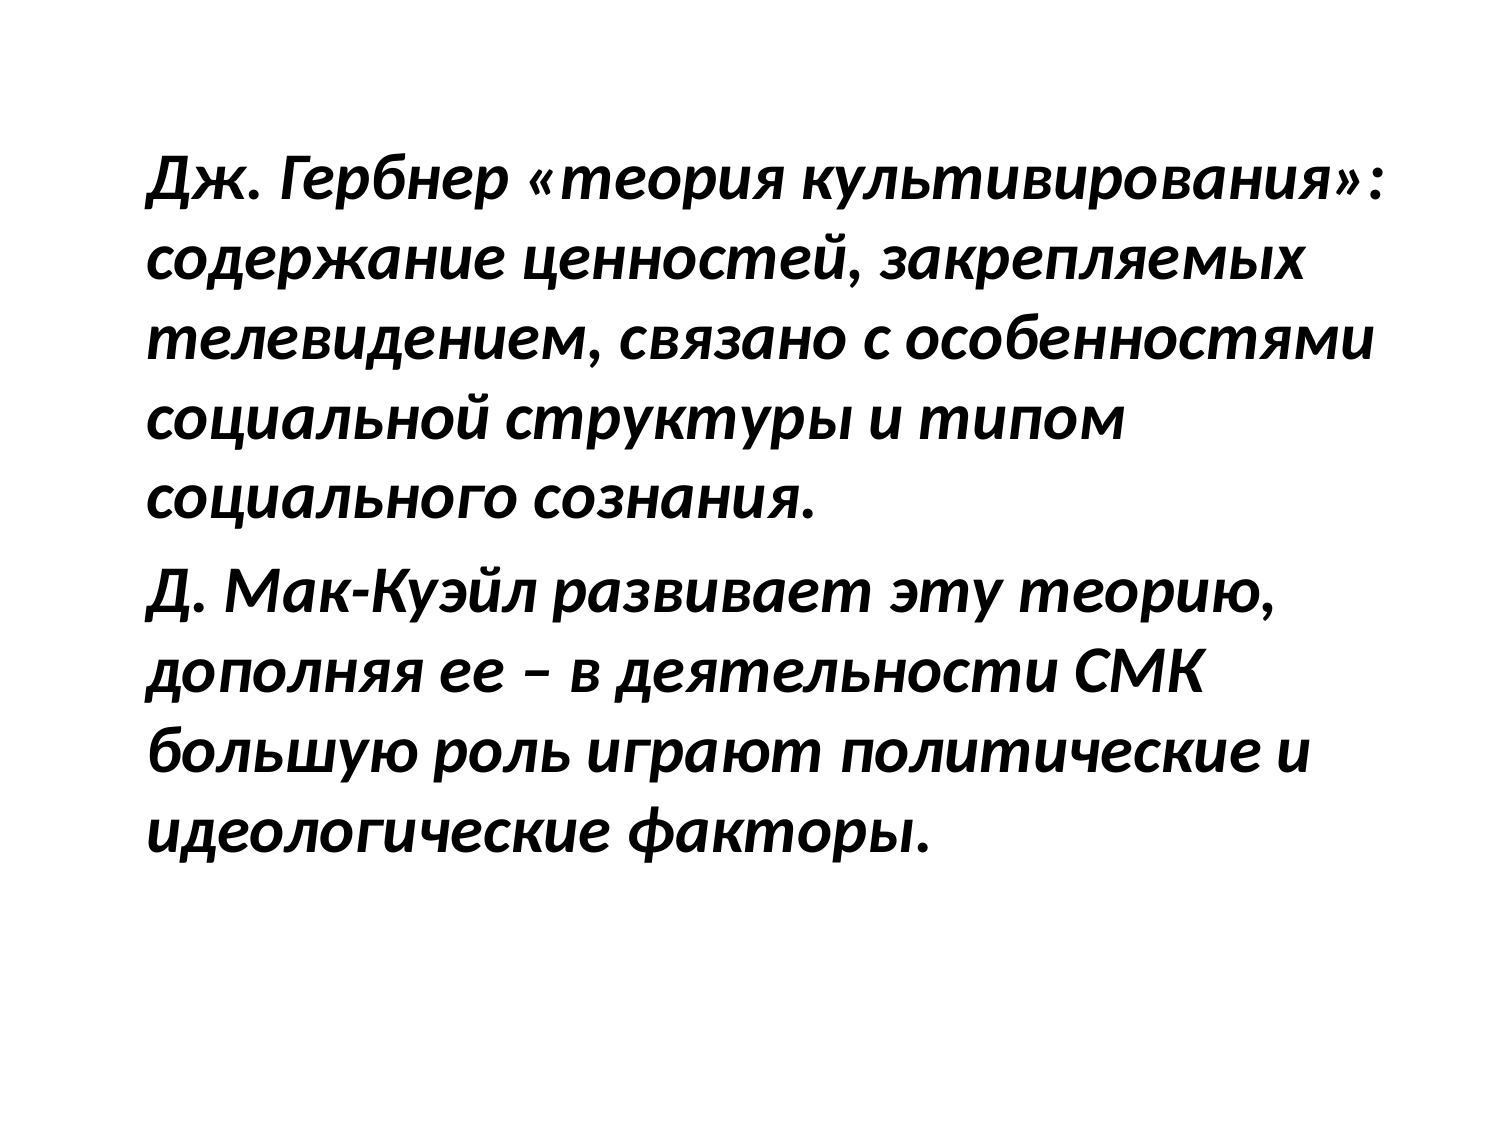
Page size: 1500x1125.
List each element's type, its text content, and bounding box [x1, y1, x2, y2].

list Дж. Гербнер «теория культивирования»: содержание ценностей, закрепляемых телевидением, связано с особенностями социальной структуры и типом социального сознания. Д. Мак-Куэйл развивает эту теорию, дополняя ее – в деятельности СМК большую роль играют политические и идеологические факторы. [75, 125, 1425, 1005]
